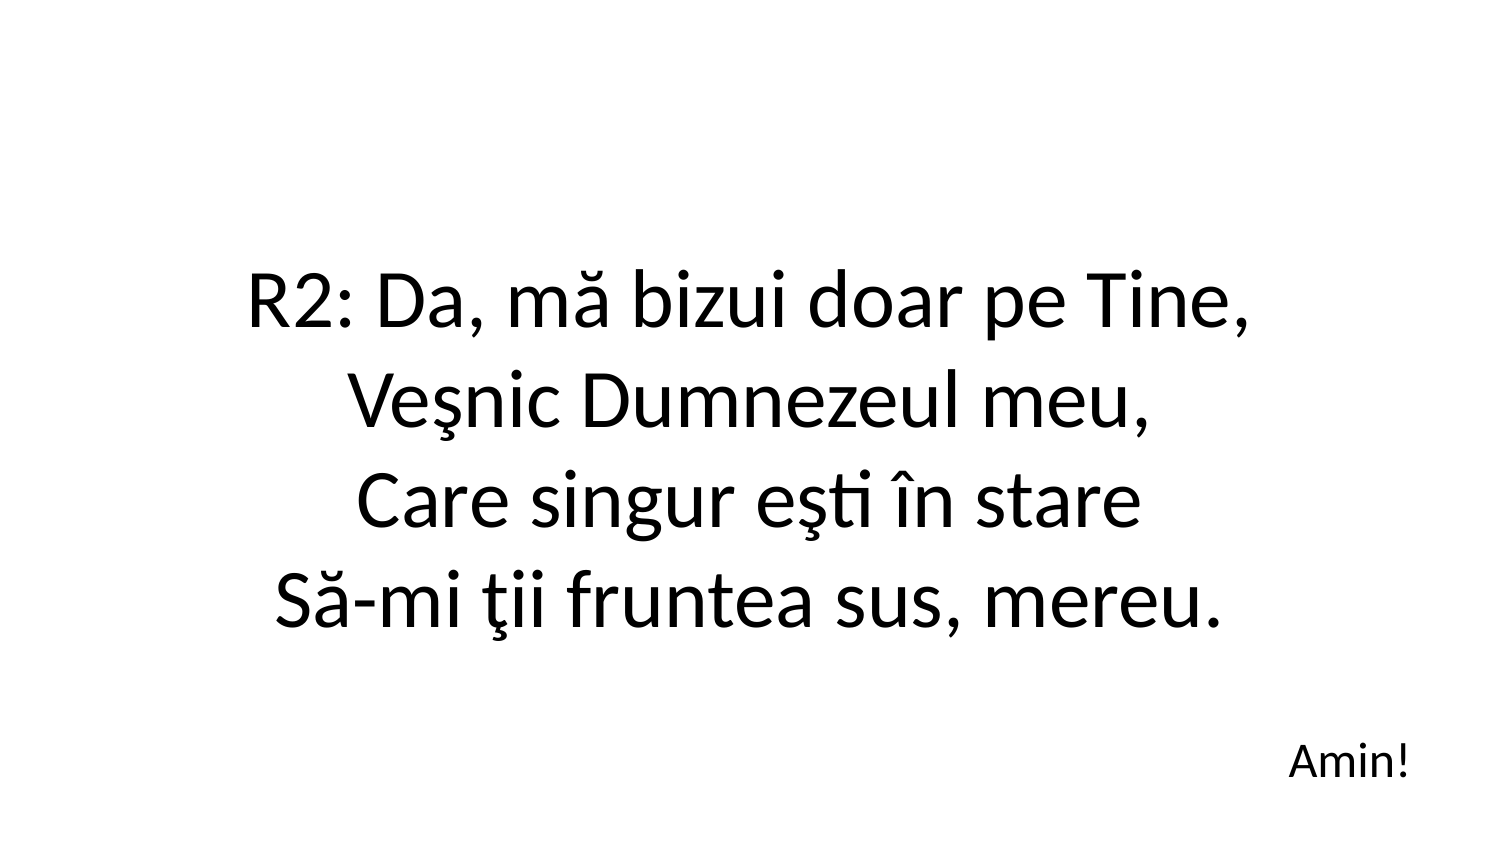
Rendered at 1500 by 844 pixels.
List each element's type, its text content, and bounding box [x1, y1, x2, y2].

text_box R2: Da, mă bizui doar pe Tine, Veşnic Dumnezeul meu, Care singur eşti în stare Să-mi ţii fruntea sus, mereu. [231, 192, 1268, 652]
text_box Amin! [1273, 674, 1427, 795]
